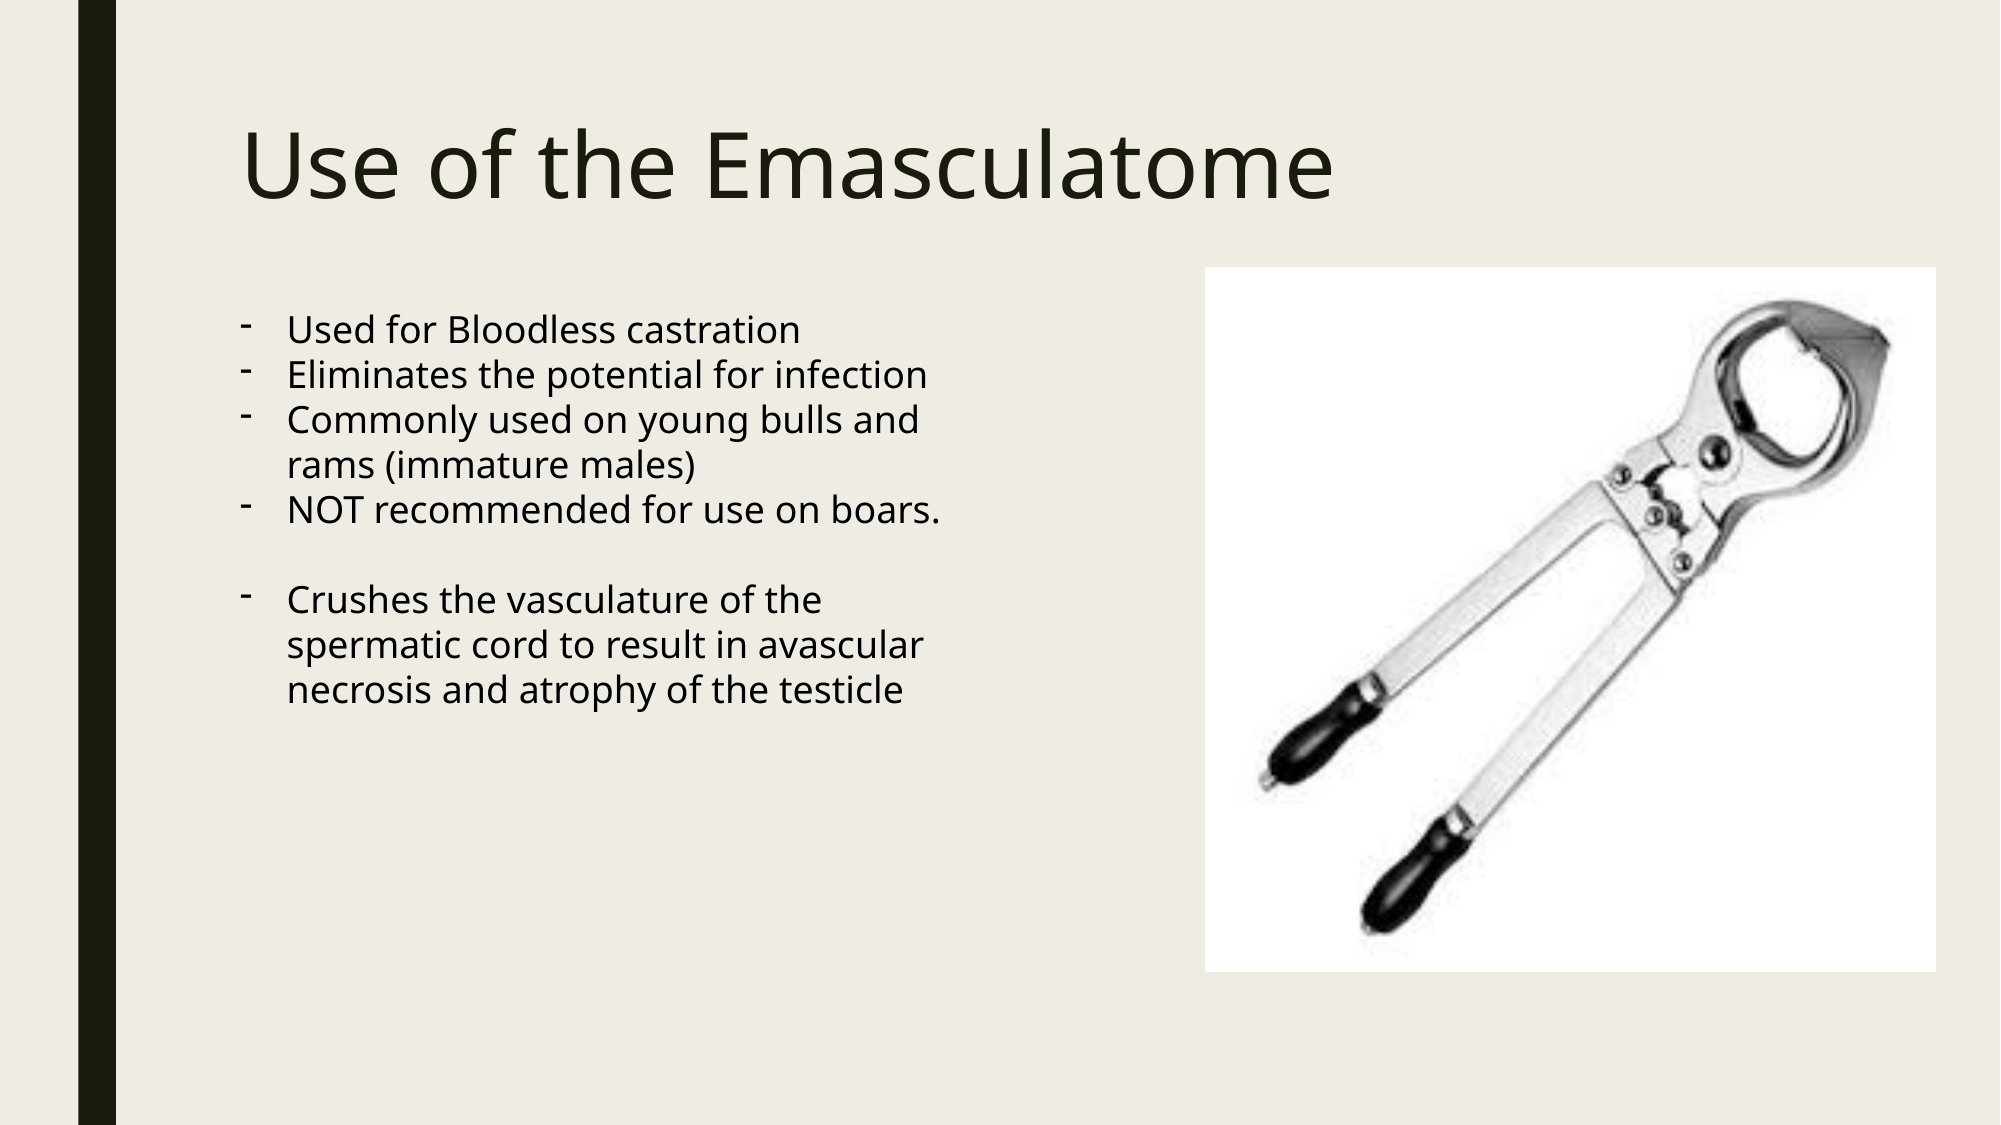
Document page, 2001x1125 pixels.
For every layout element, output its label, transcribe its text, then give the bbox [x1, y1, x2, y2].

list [1205, 267, 1936, 973]
text_box Used for Bloodless castration Eliminates the potential for infection Commonly used on young bulls and rams (immature males) NOT recommended for use on boars. Crushes the vasculature of the spermatic cord to result in avascular necrosis and atrophy of the testicle [225, 298, 966, 719]
title Use of the Emasculatome [225, 112, 1800, 357]
